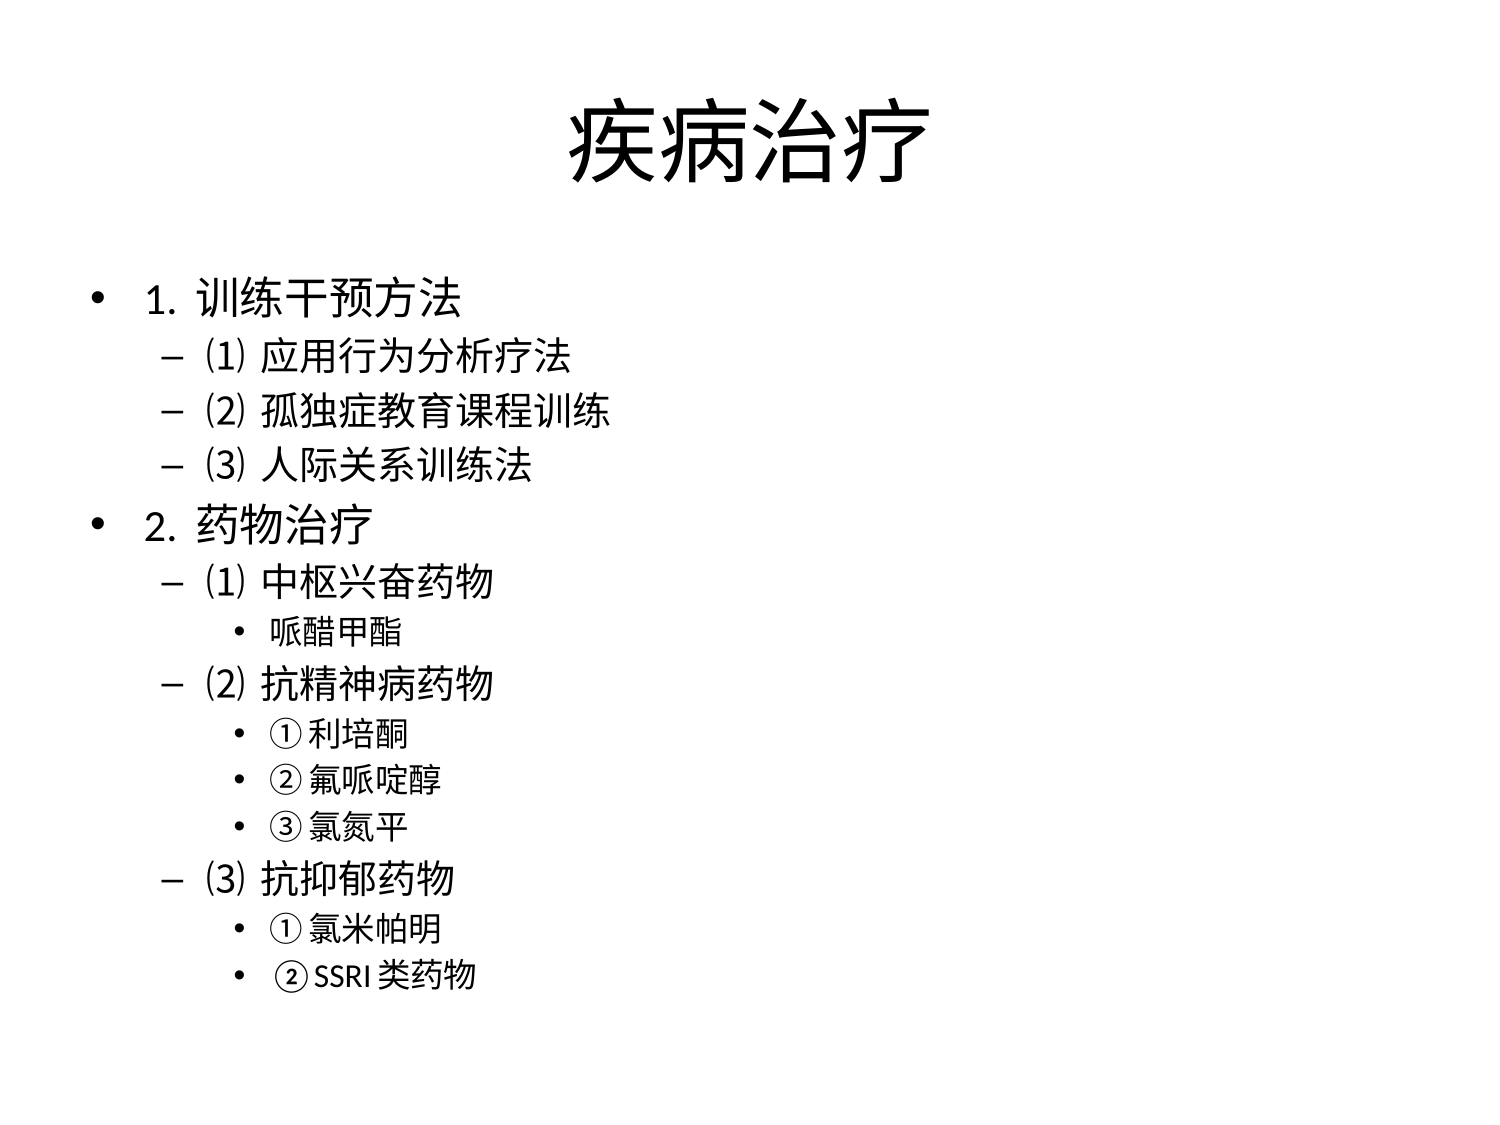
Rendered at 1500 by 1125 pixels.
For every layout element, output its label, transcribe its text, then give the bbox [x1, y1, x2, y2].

list 1. 训练干预方法 ⑴ 应用行为分析疗法 ⑵ 孤独症教育课程训练 ⑶ 人际关系训练法 2. 药物治疗 ⑴ 中枢兴奋药物 哌醋甲酯 ⑵ 抗精神病药物 ①利培酮 ②氟哌啶醇 ③氯氮平 ⑶ 抗抑郁药物 ①氯米帕明 ②SSRI类药物 [75, 262, 1425, 1005]
title 疾病治疗 [75, 45, 1425, 233]
